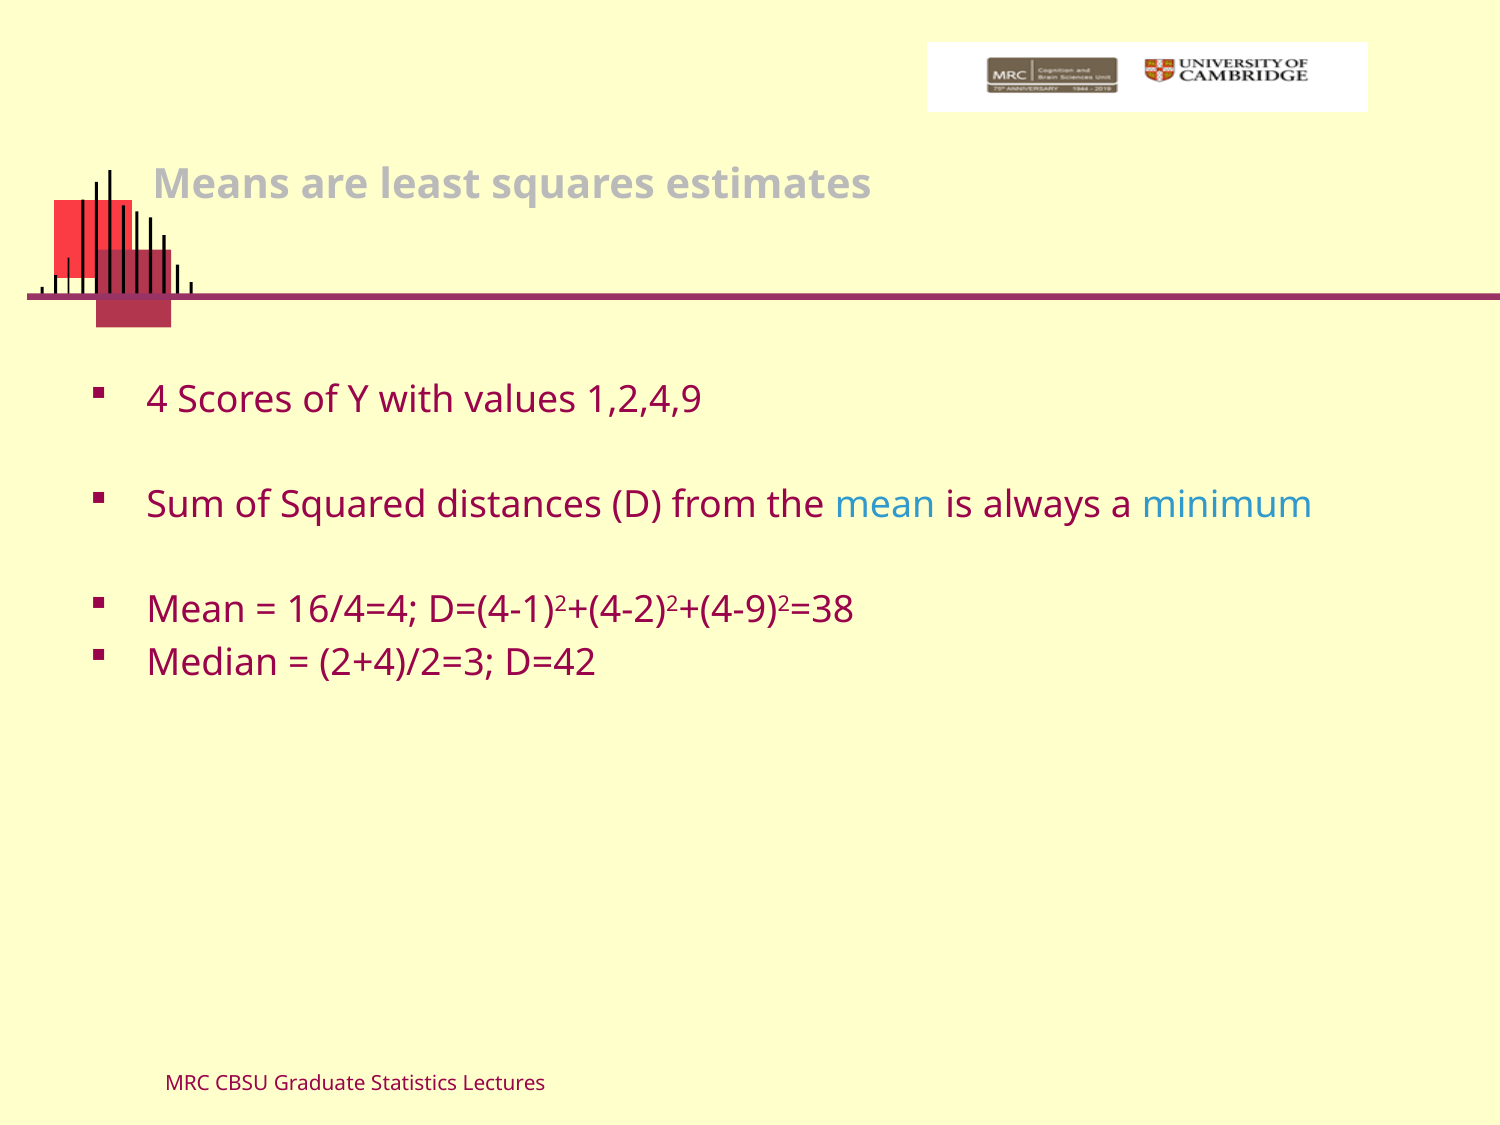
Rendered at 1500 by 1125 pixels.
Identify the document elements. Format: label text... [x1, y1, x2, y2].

title Means are least squares estimates [137, 137, 988, 233]
list 4 Scores of Y with values 1,2,4,9 Sum of Squared distances (D) from the mean is always a minimum Mean = 16/4=4; D=(4-1)2+(4-2)2+(4-9)2=38 Median = (2+4)/2=3; D=42 [75, 262, 1425, 1038]
footer MRC CBSU Graduate Statistics Lectures [149, 1062, 988, 1101]
picture [927, 42, 1368, 112]
